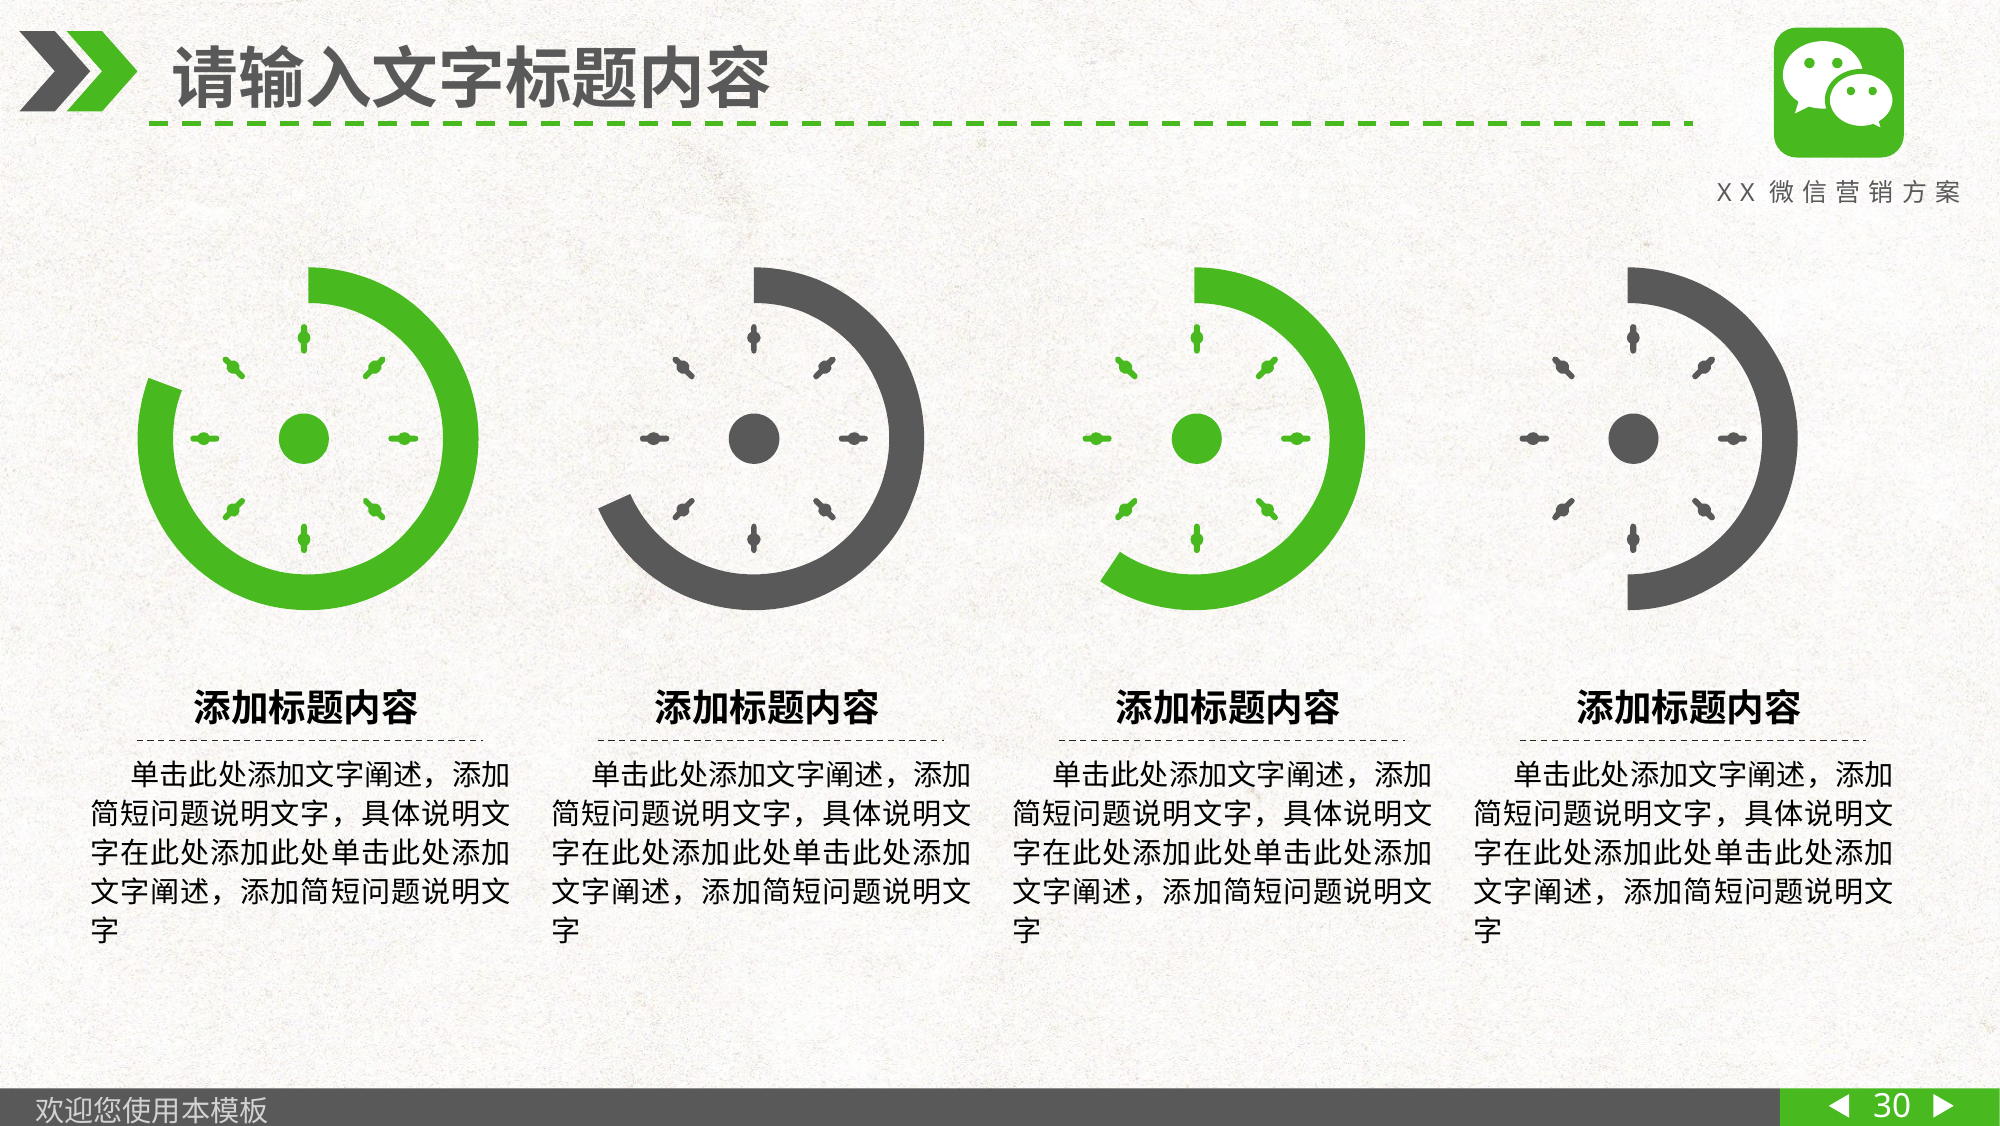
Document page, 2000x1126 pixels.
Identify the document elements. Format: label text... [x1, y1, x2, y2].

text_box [597, 267, 925, 611]
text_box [1692, 27, 1986, 215]
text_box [1472, 683, 1895, 953]
text_box 请输入文字标题内容 [125, 28, 1354, 124]
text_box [90, 683, 512, 953]
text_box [551, 683, 973, 953]
picture [0, 0, 2000, 1088]
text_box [1519, 267, 1798, 611]
text_box [17, 28, 92, 114]
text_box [1011, 683, 1434, 953]
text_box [137, 267, 479, 611]
text_box [64, 28, 140, 114]
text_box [1082, 267, 1366, 611]
